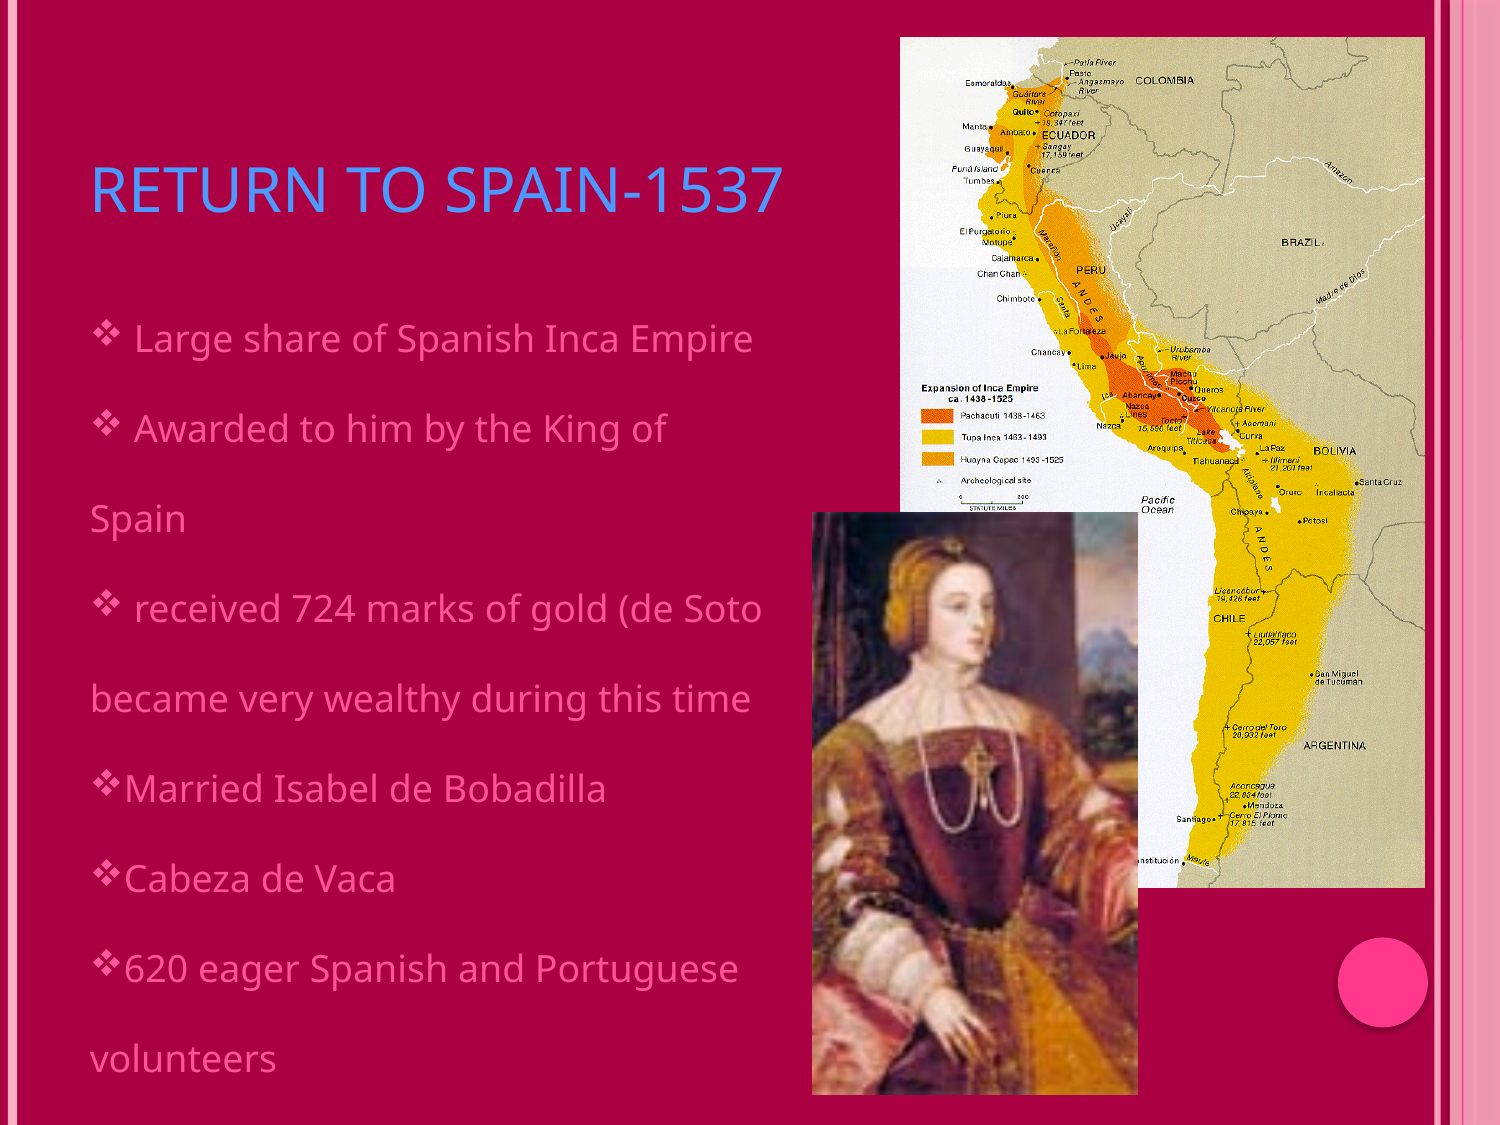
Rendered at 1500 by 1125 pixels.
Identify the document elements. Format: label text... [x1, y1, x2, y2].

text_box Large share of Spanish Inca Empire Awarded to him by the King of Spain received 724 marks of gold (de Soto became very wealthy during this time Married Isabel de Bobadilla Cabeza de Vaca 620 eager Spanish and Portuguese volunteers [75, 262, 788, 1125]
picture [811, 36, 1426, 1095]
title Return to Spain-1537 [75, 45, 893, 233]
